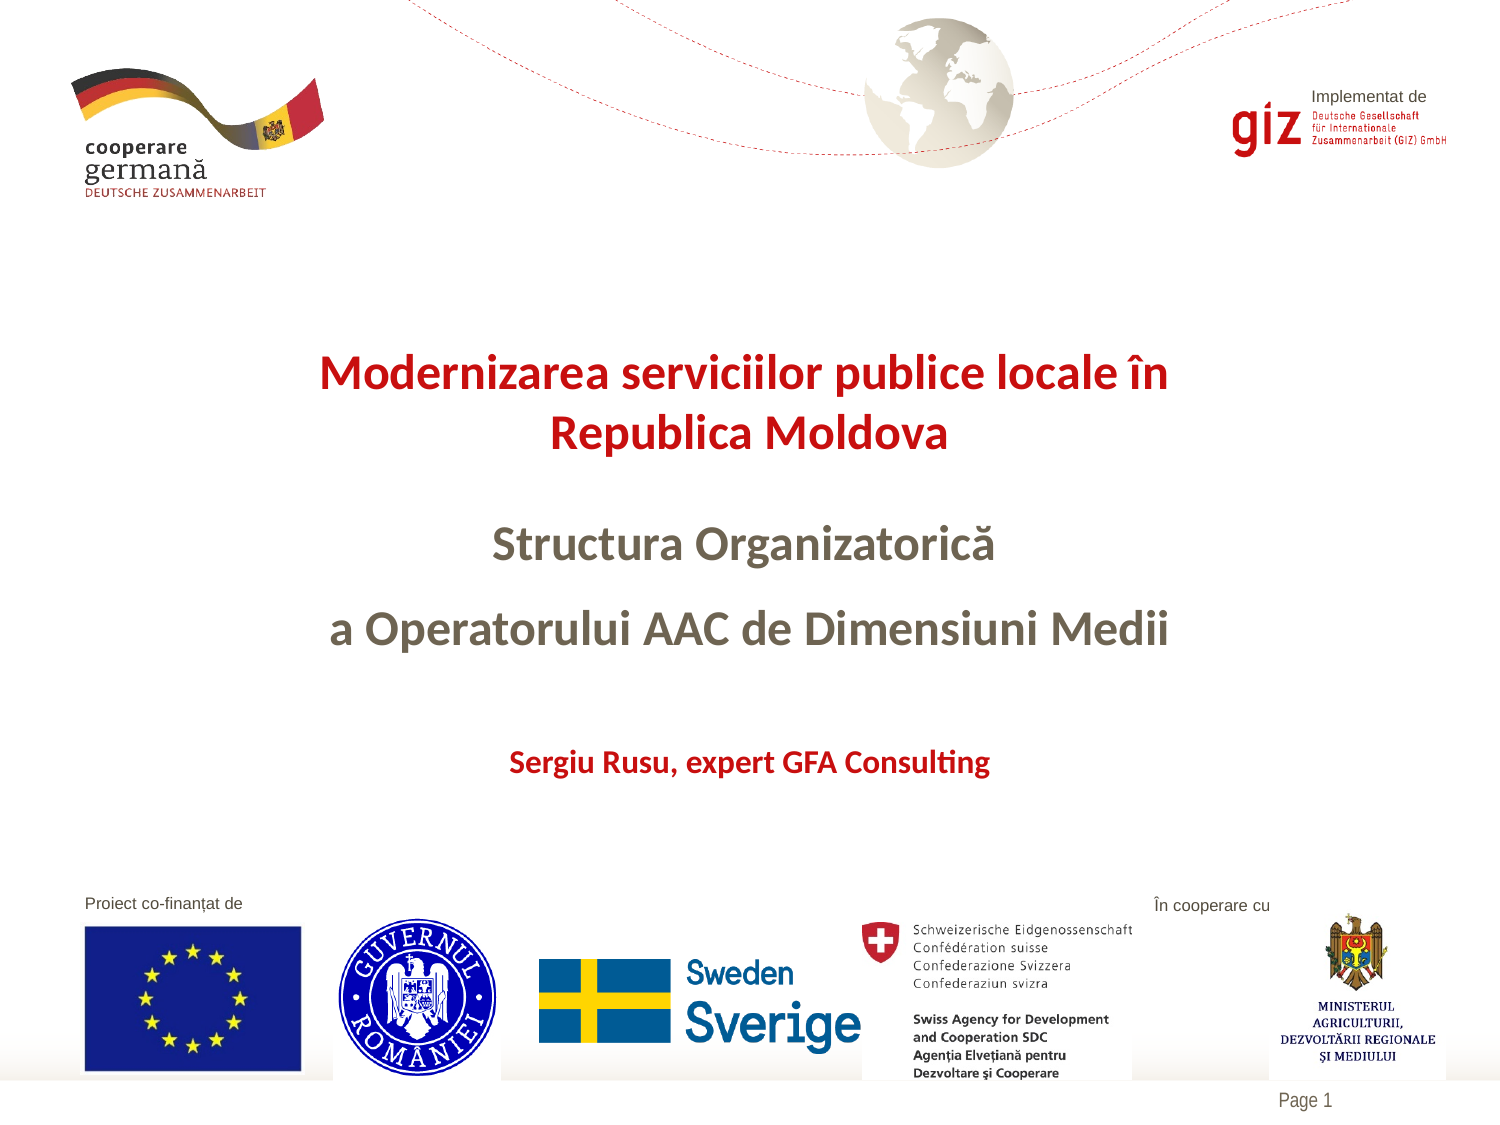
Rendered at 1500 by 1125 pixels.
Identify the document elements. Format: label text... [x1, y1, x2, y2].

text_box În cooperare cu [1139, 887, 1328, 923]
title Modernizarea serviciilor publice locale în Republica Moldova [111, 331, 1389, 469]
text_box Implementat de [1296, 78, 1472, 114]
picture [0, 903, 1500, 1082]
list Structura Organizatorică a Operatorului AAC de Dimensiuni Medii Sergiu Rusu, expert GFA Consulting [111, 502, 1389, 834]
text_box Proiect co-finanțat de [70, 885, 1167, 921]
picture [0, 0, 1500, 263]
